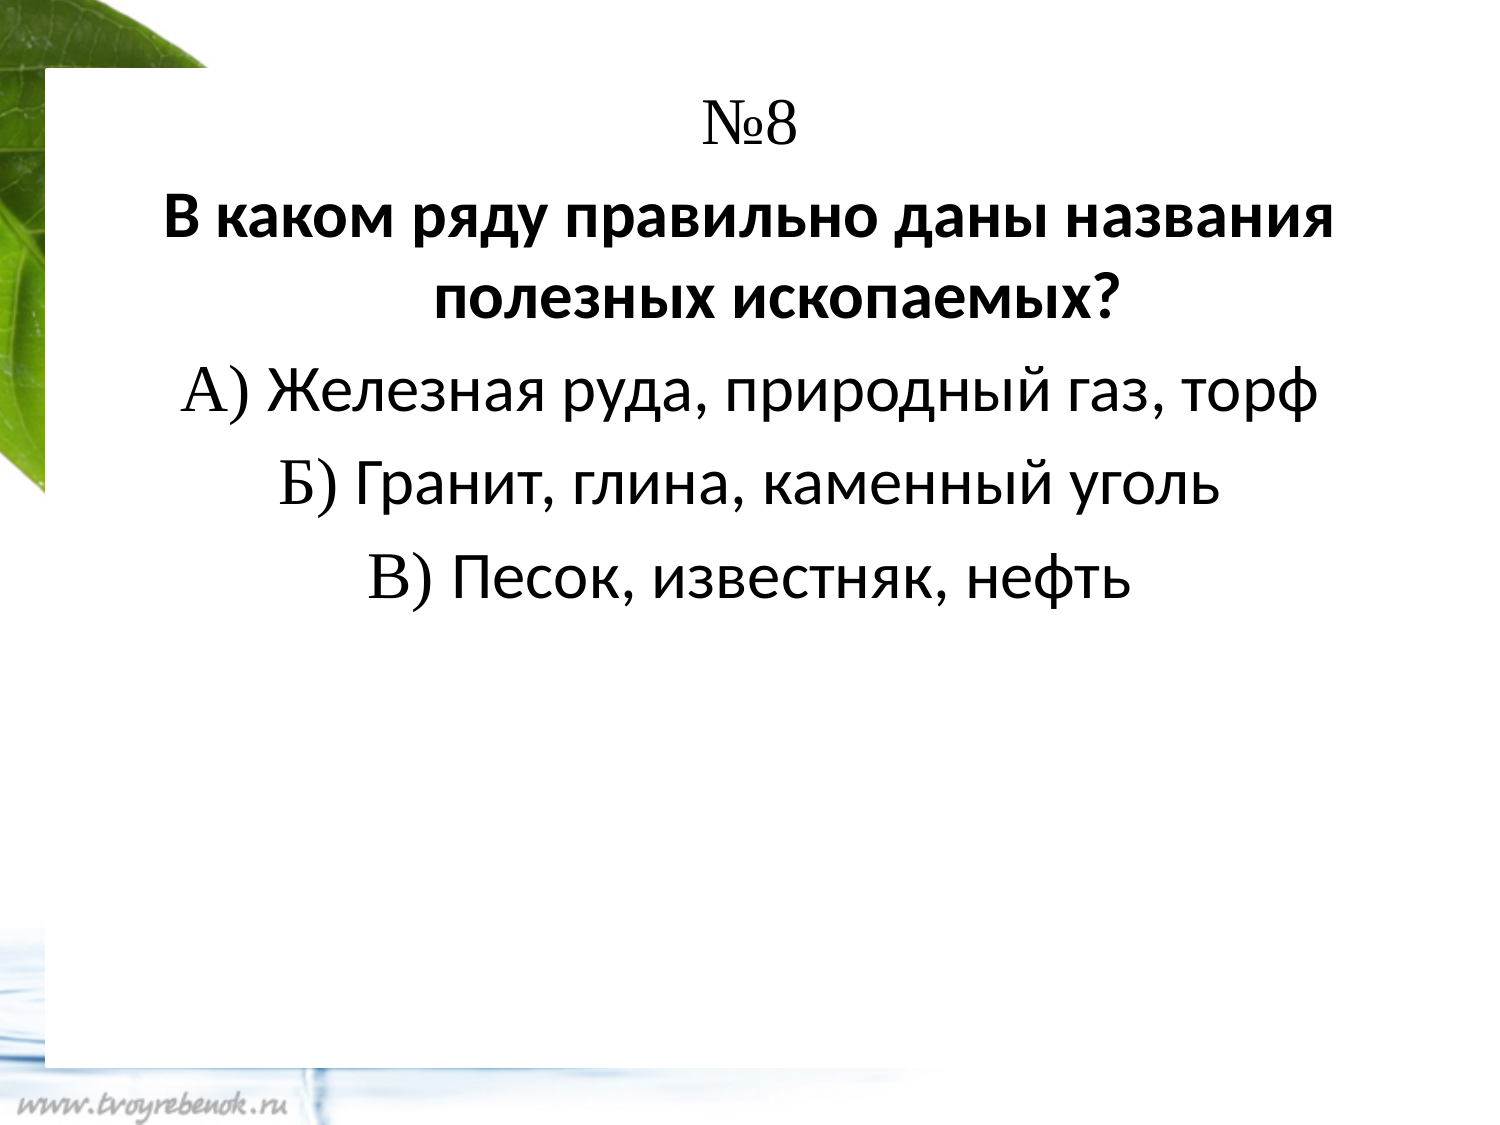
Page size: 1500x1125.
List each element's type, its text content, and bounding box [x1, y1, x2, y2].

picture [0, 0, 1500, 1125]
text_box №8 В каком ряду правильно даны названия полезных ископаемых? А) Железная руда, природный газ, торф Б) Гранит, глина, каменный уголь В) Песок, известняк, нефть [45, 68, 1455, 1068]
